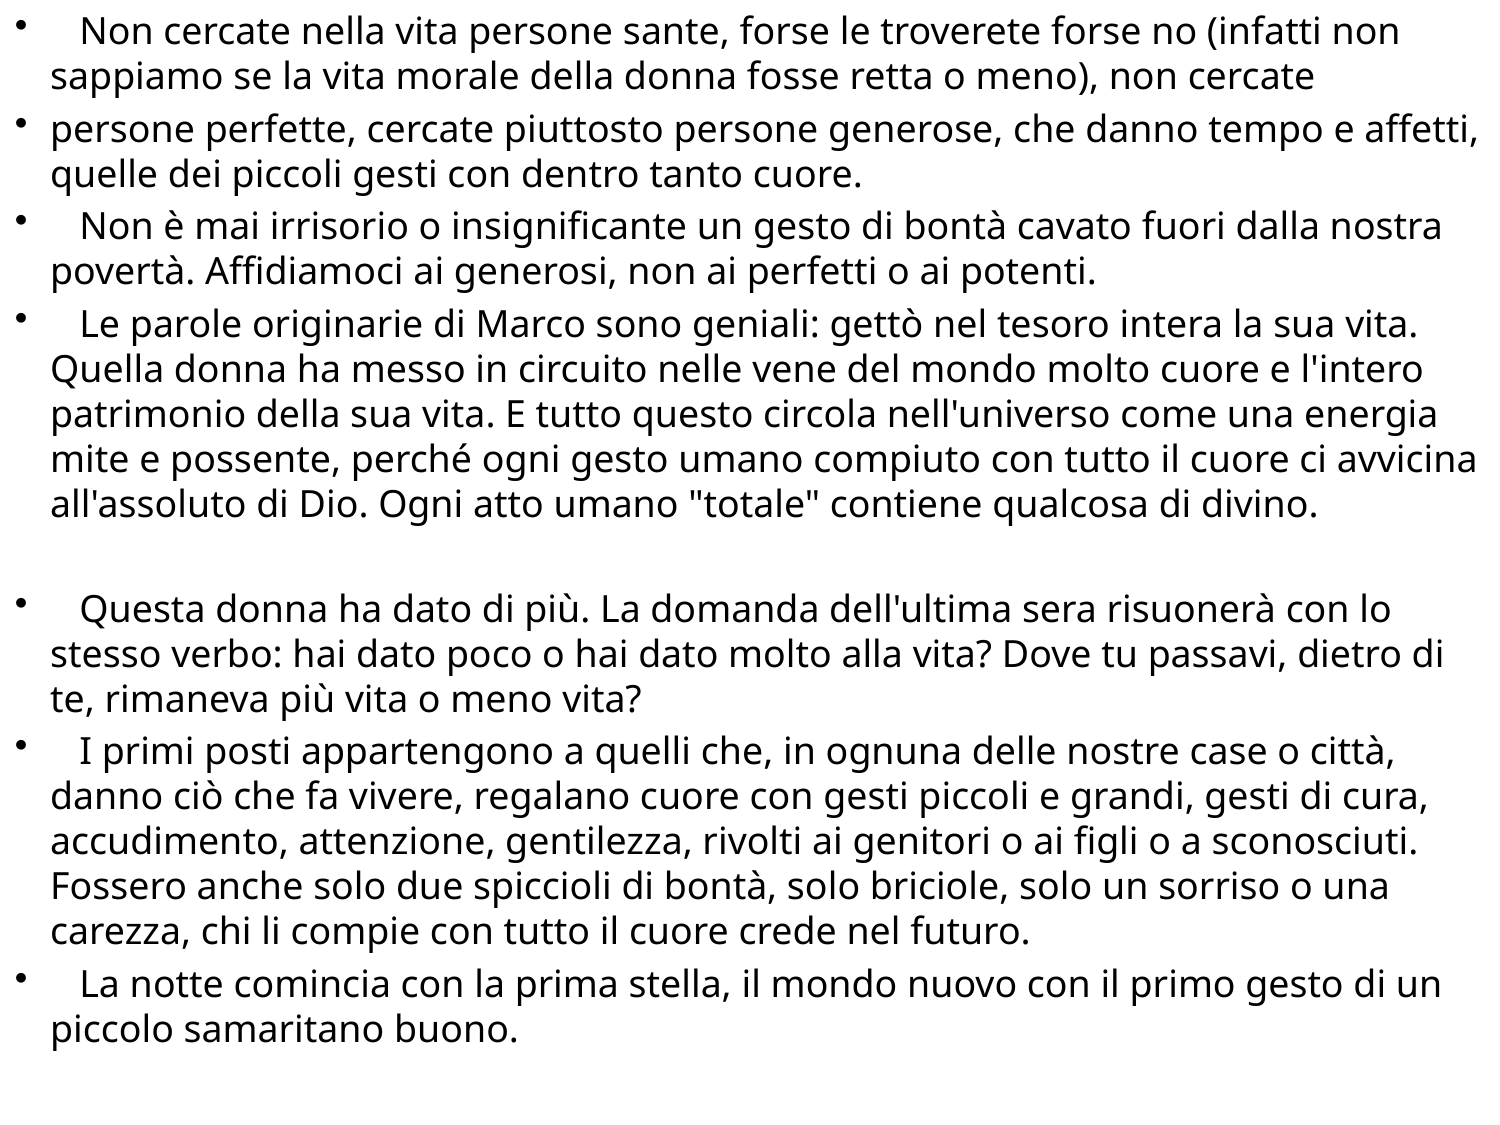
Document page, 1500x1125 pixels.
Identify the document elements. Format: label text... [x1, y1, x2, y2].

text_box Non cercate nella vita persone sante, forse le troverete forse no (infatti non sappiamo se la vita morale della donna fosse retta o meno), non cercate persone perfette, cercate piuttosto persone generose, che danno tempo e affetti, quelle dei piccoli gesti con dentro tanto cuore. Non è mai irrisorio o insignificante un gesto di bontà cavato fuori dalla nostra povertà. Affidiamoci ai generosi, non ai perfetti o ai potenti. Le parole originarie di Marco sono geniali: gettò nel tesoro intera la sua vita. Quella donna ha messo in circuito nelle vene del mondo molto cuore e l'intero patrimonio della sua vita. E tutto questo circola nell'universo come una energia mite e possente, perché ogni gesto umano compiuto con tutto il cuore ci avvicina all'assoluto di Dio. Ogni atto umano "totale" contiene qualcosa di divino. Questa donna ha dato di più. La domanda dell'ultima sera risuonerà con lo stesso verbo: hai dato poco o hai dato molto alla vita? Dove tu passavi, dietro di te, rimaneva più vita o meno vita? I primi posti appartengono a quelli che, in ognuna delle nostre case o città, danno ciò che fa vivere, regalano cuore con gesti piccoli e grandi, gesti di cura, accudimento, attenzione, gentilezza, rivolti ai genitori o ai figli o a sconosciuti. Fossero anche solo due spiccioli di bontà, solo briciole, solo un sorriso o una carezza, chi li compie con tutto il cuore crede nel futuro. La notte comincia con la prima stella, il mondo nuovo con il primo gesto di un piccolo samaritano buono. [0, 0, 1500, 1058]
